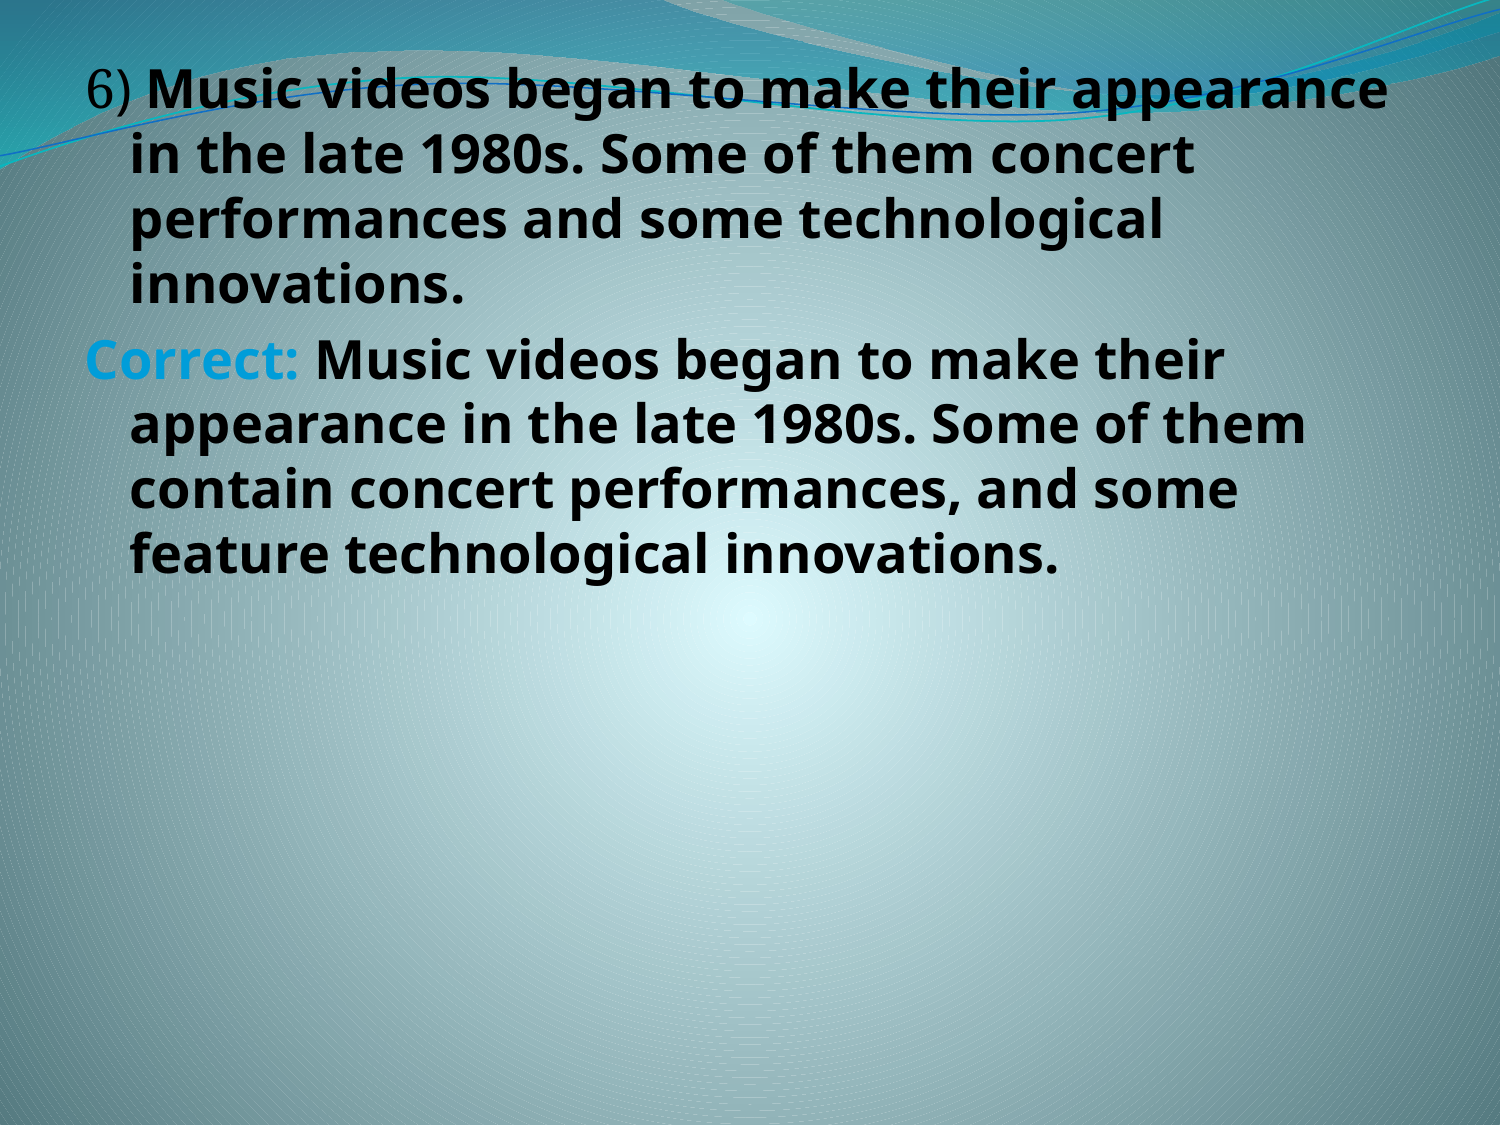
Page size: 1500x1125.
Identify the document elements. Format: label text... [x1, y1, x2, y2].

list 6) Music videos began to make their appearance in the late 1980s. Some of them concert performances and some technological innovations. Correct: Music videos began to make their appearance in the late 1980s. Some of them contain concert performances, and some feature technological innovations. [70, 46, 1421, 1043]
